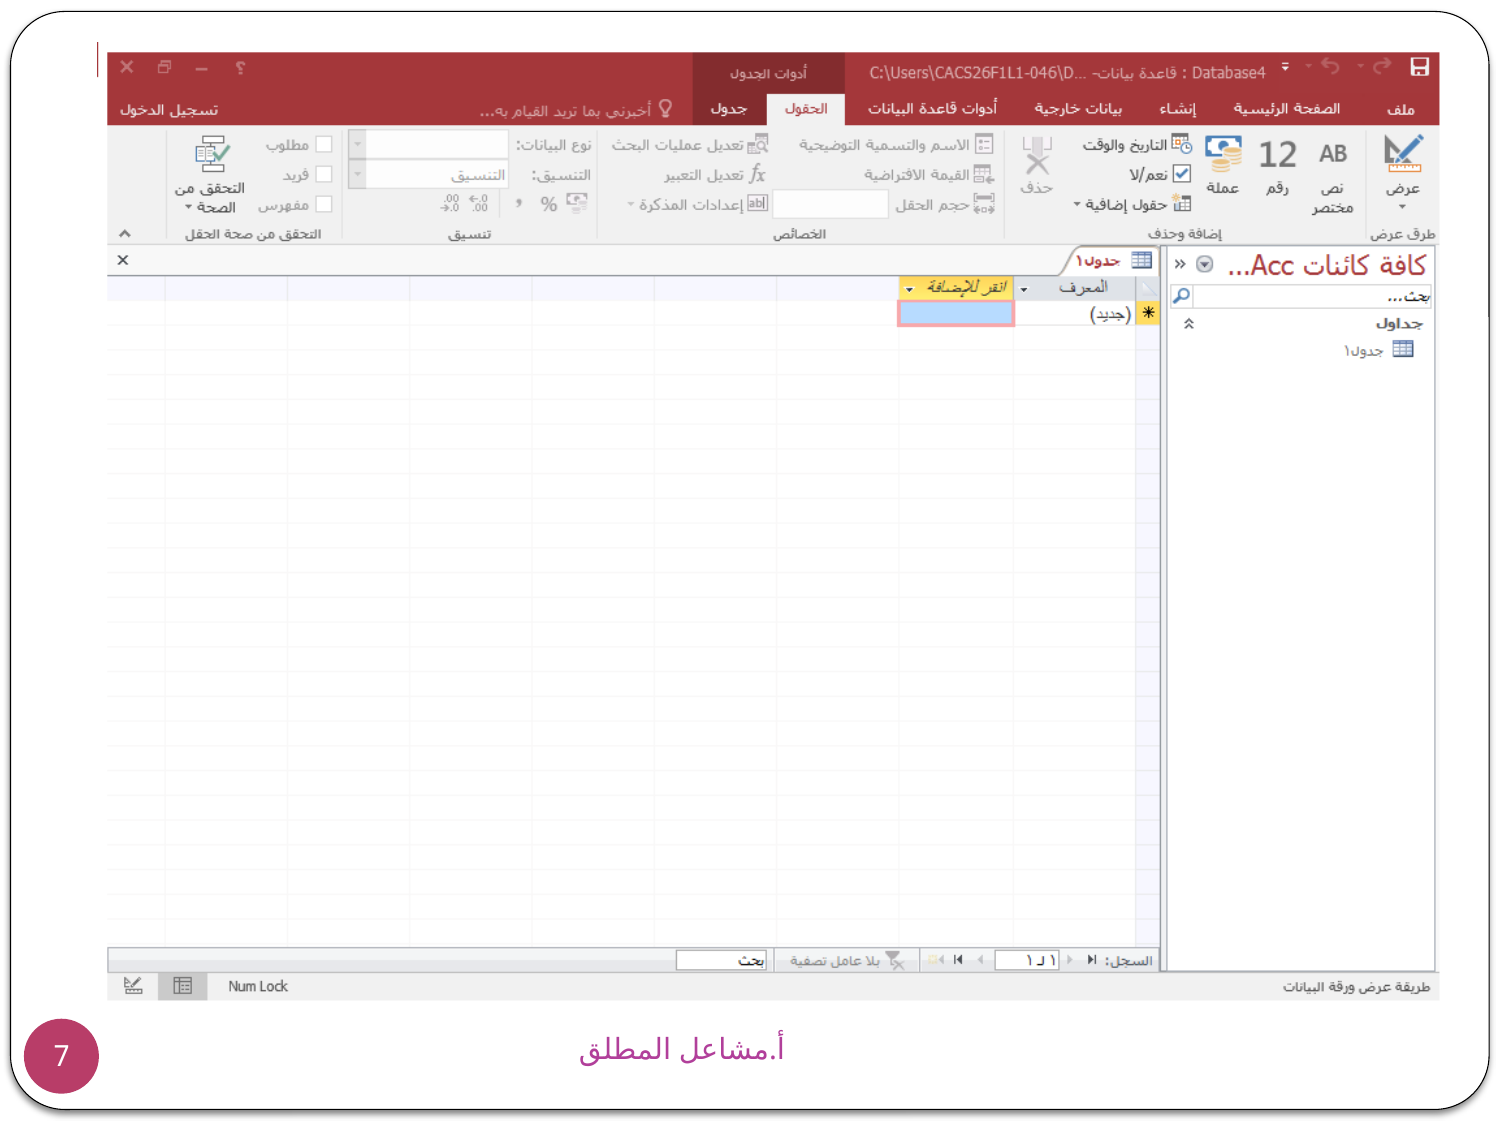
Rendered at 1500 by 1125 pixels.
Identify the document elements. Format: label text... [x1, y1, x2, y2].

slide_number 7 [23, 1018, 99, 1094]
picture [96, 42, 1450, 1011]
footer أ.مشاعل المطلق [150, 1019, 800, 1088]
